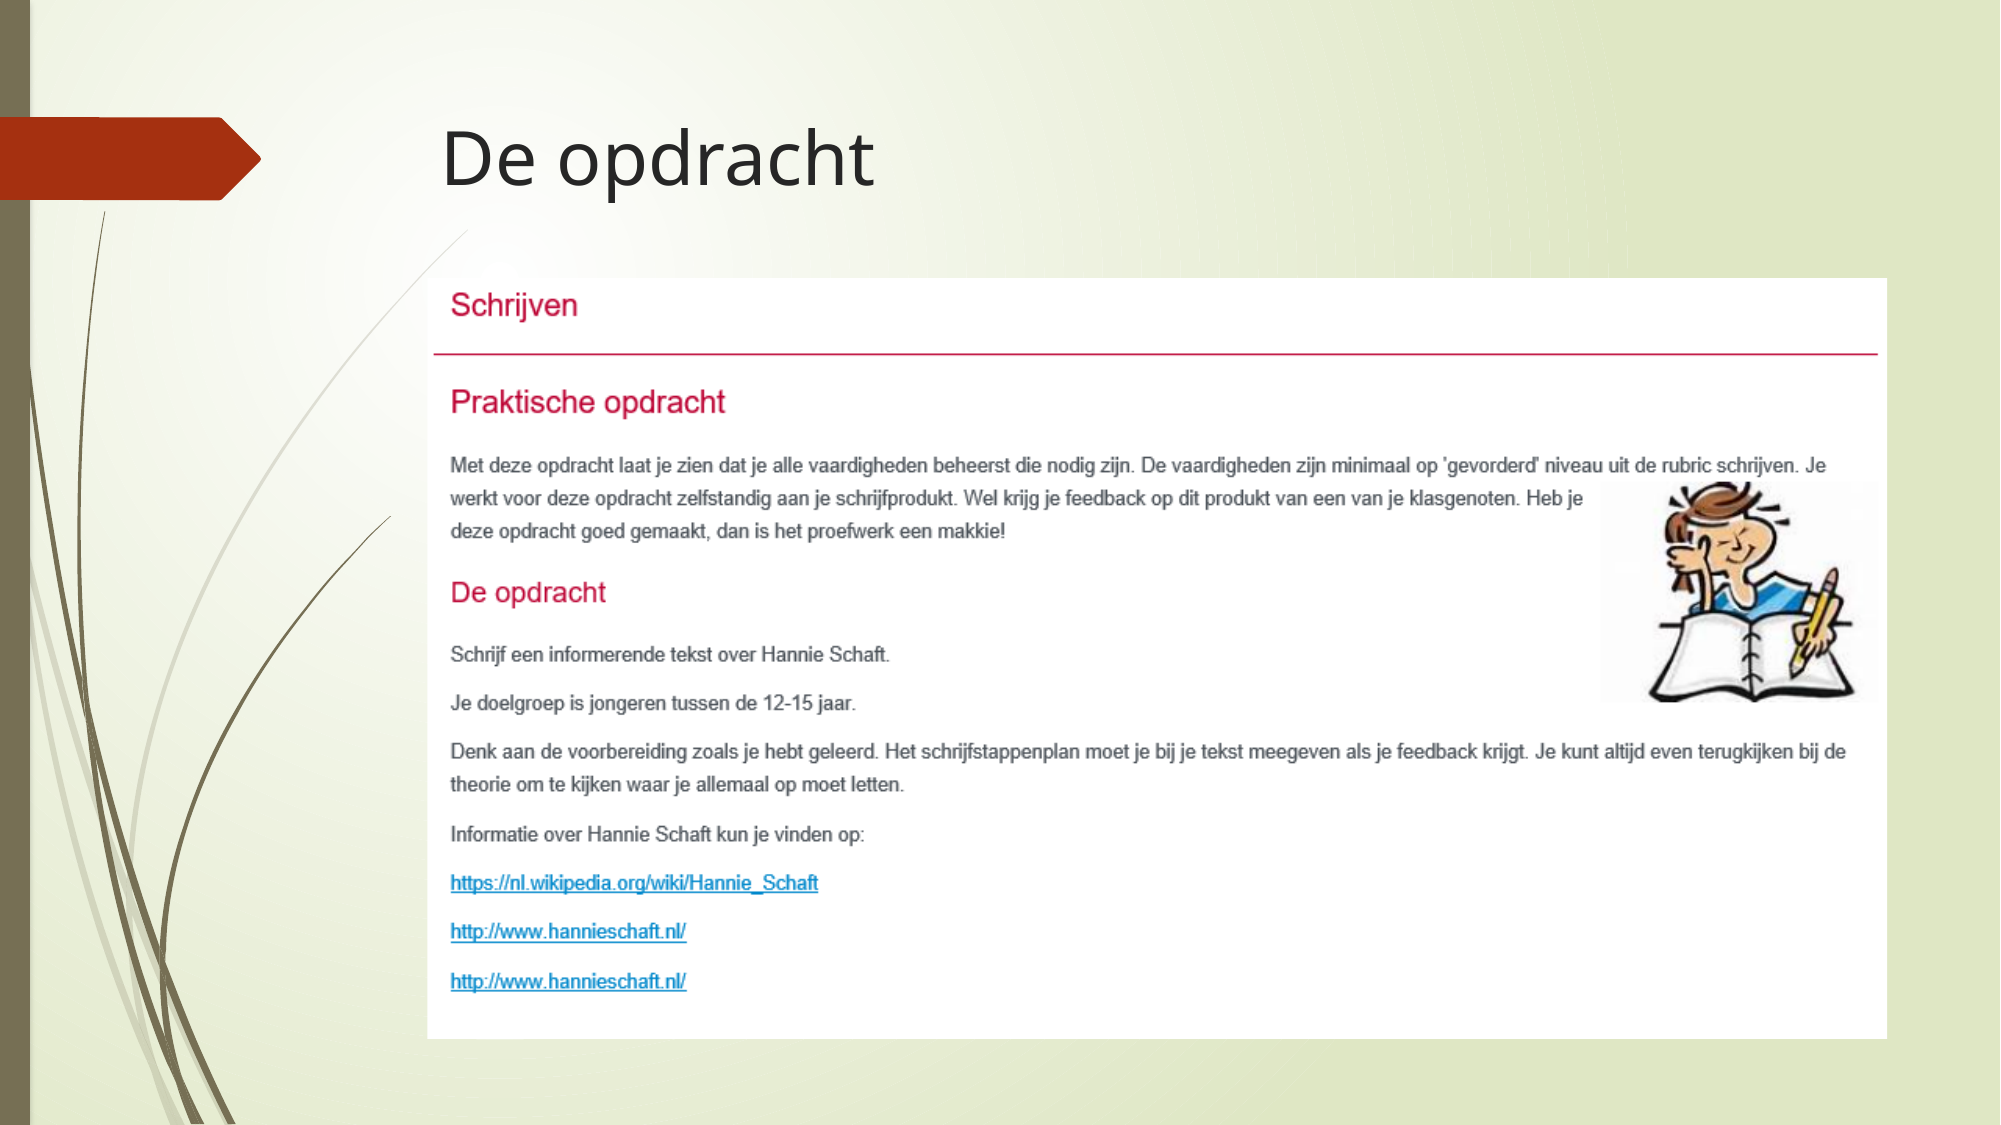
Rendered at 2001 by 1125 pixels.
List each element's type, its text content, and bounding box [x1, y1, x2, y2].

title De opdracht [425, 102, 1888, 279]
picture [427, 278, 1888, 1040]
